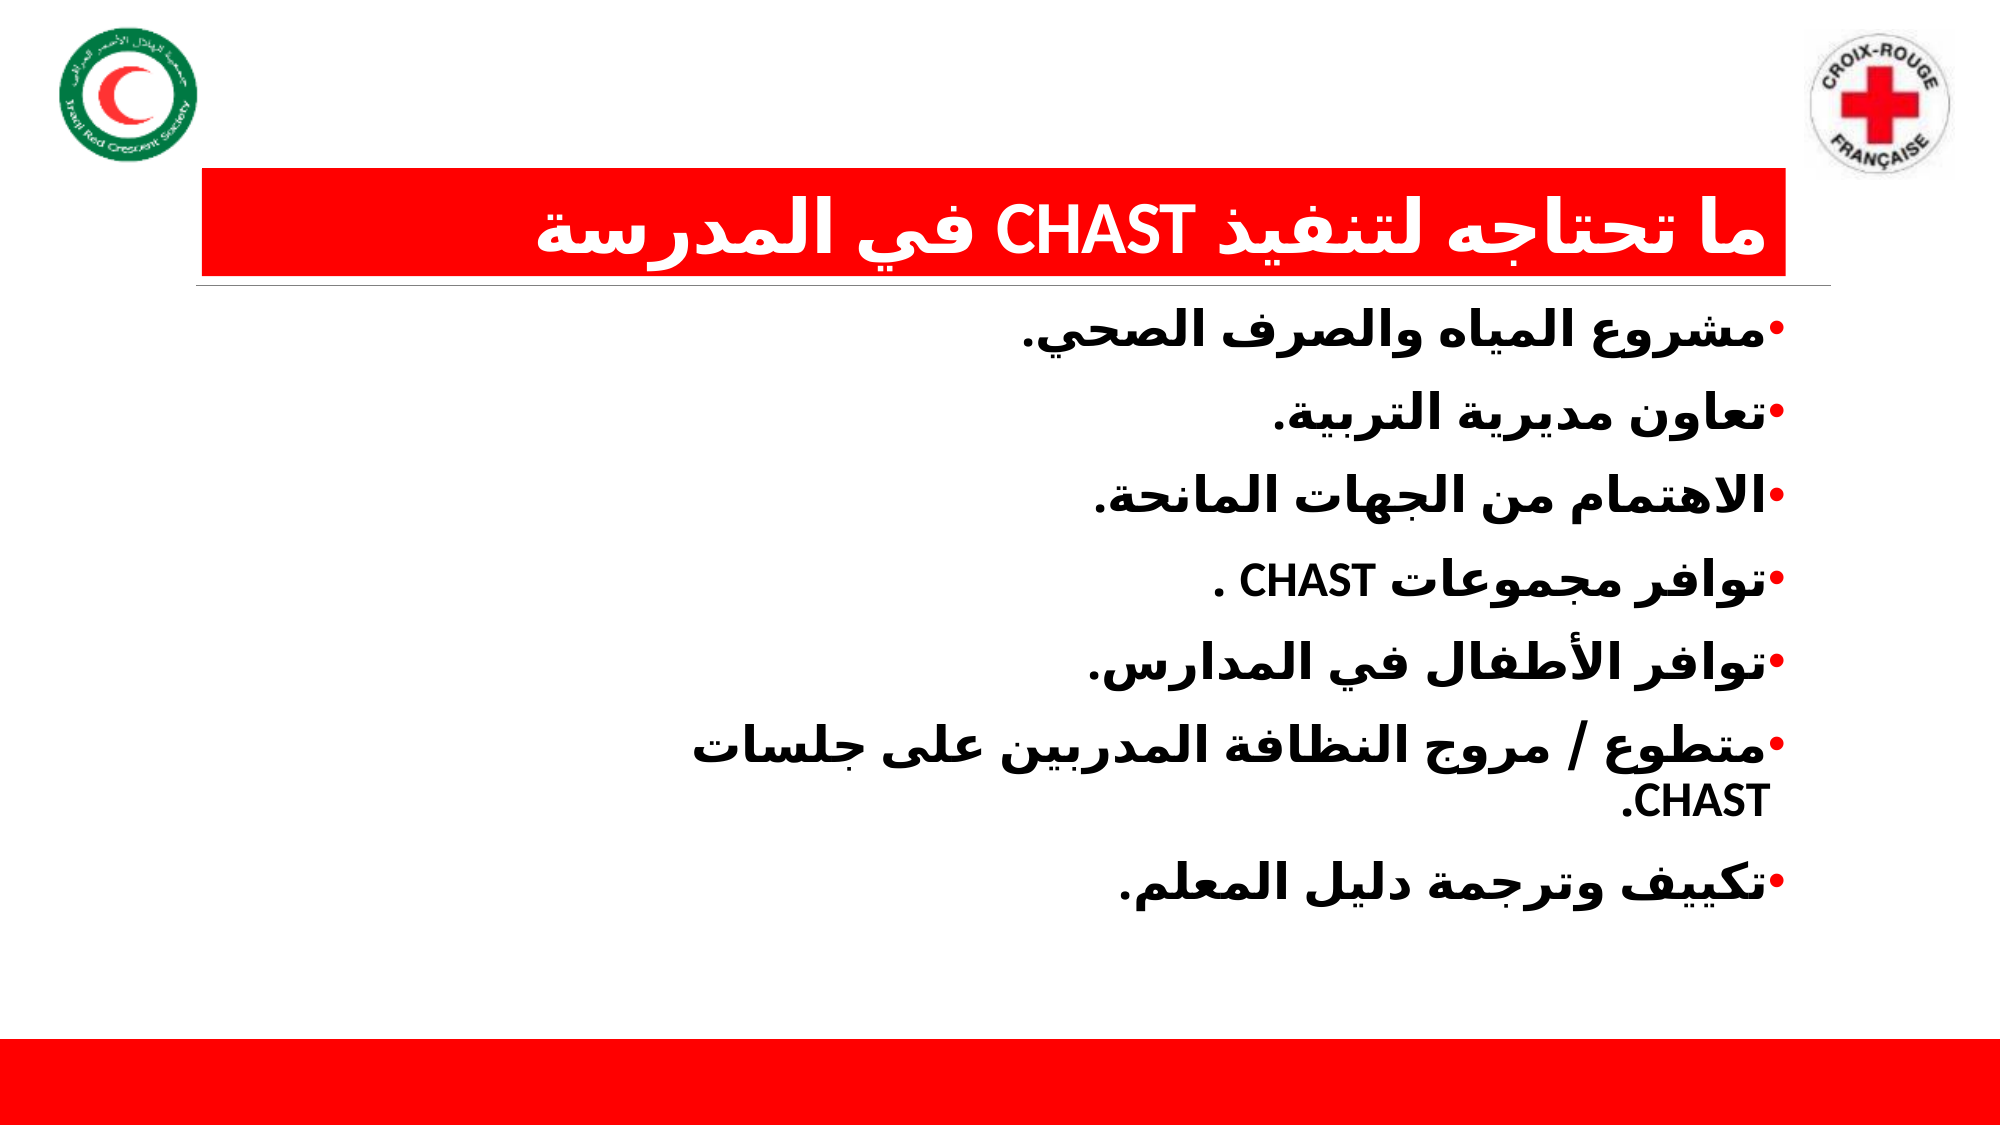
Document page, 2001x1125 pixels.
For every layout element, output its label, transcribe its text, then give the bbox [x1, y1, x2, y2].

picture [1803, 28, 1956, 181]
picture [54, 20, 203, 169]
title ما تحتاجه لتنفيذ CHAST في المدرسة [201, 168, 1786, 277]
text_box مشروع المياه والصرف الصحي. تعاون مديرية التربية. الاهتمام من الجهات المانحة. توافر مجموعات CHAST . توافر الأطفال في المدارس. متطوع / مروج النظافة المدربين على جلسات CHAST. تكييف وترجمة دليل المعلم. [598, 296, 1786, 1050]
